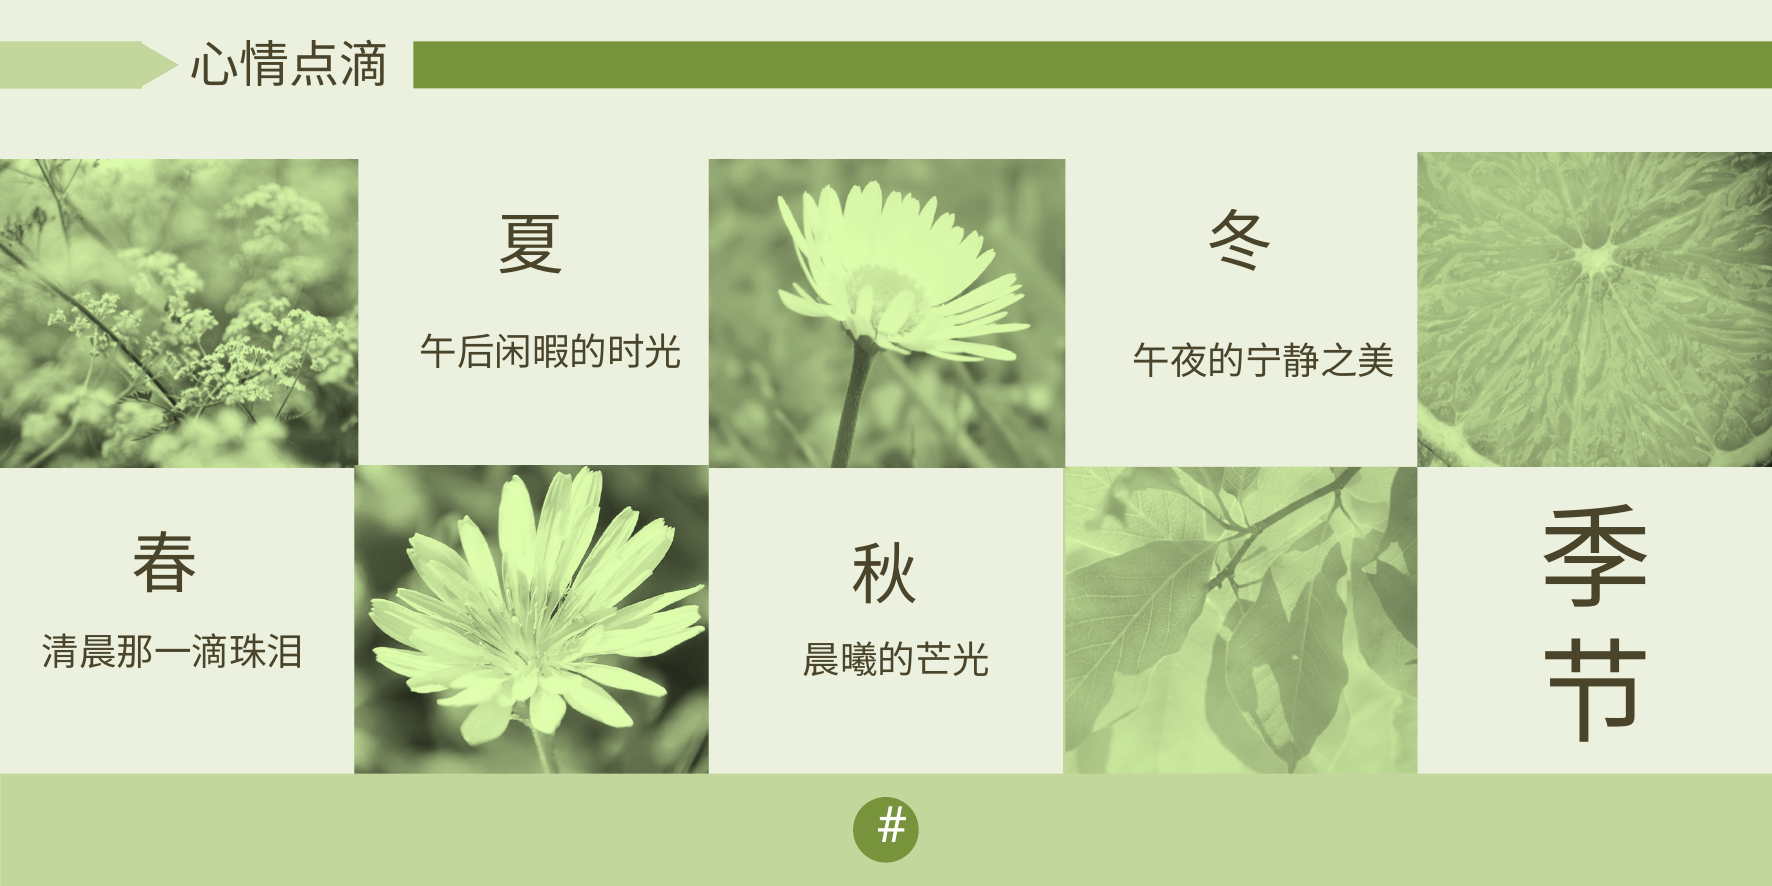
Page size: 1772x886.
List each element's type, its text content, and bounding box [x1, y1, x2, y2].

text_box 夏 [448, 194, 579, 290]
text_box [870, 861, 902, 865]
text_box # [862, 785, 935, 861]
text_box 冬 [1157, 191, 1288, 286]
text_box [0, 39, 174, 91]
text_box 午夜的宁静之美 [1110, 329, 1412, 390]
text_box [0, 772, 1772, 886]
text_box [411, 39, 1772, 91]
text_box 午后闲暇的时光 [389, 320, 697, 381]
picture [0, 152, 1772, 774]
text_box 秋 [803, 524, 934, 619]
text_box 晨曦的芒光 [767, 629, 1006, 689]
text_box 清晨那一滴珠泪 [11, 620, 319, 680]
text_box 季节 [1429, 482, 1667, 764]
text_box [851, 804, 862, 856]
text_box 心情点滴 [174, 24, 459, 100]
text_box 春 [58, 513, 213, 609]
